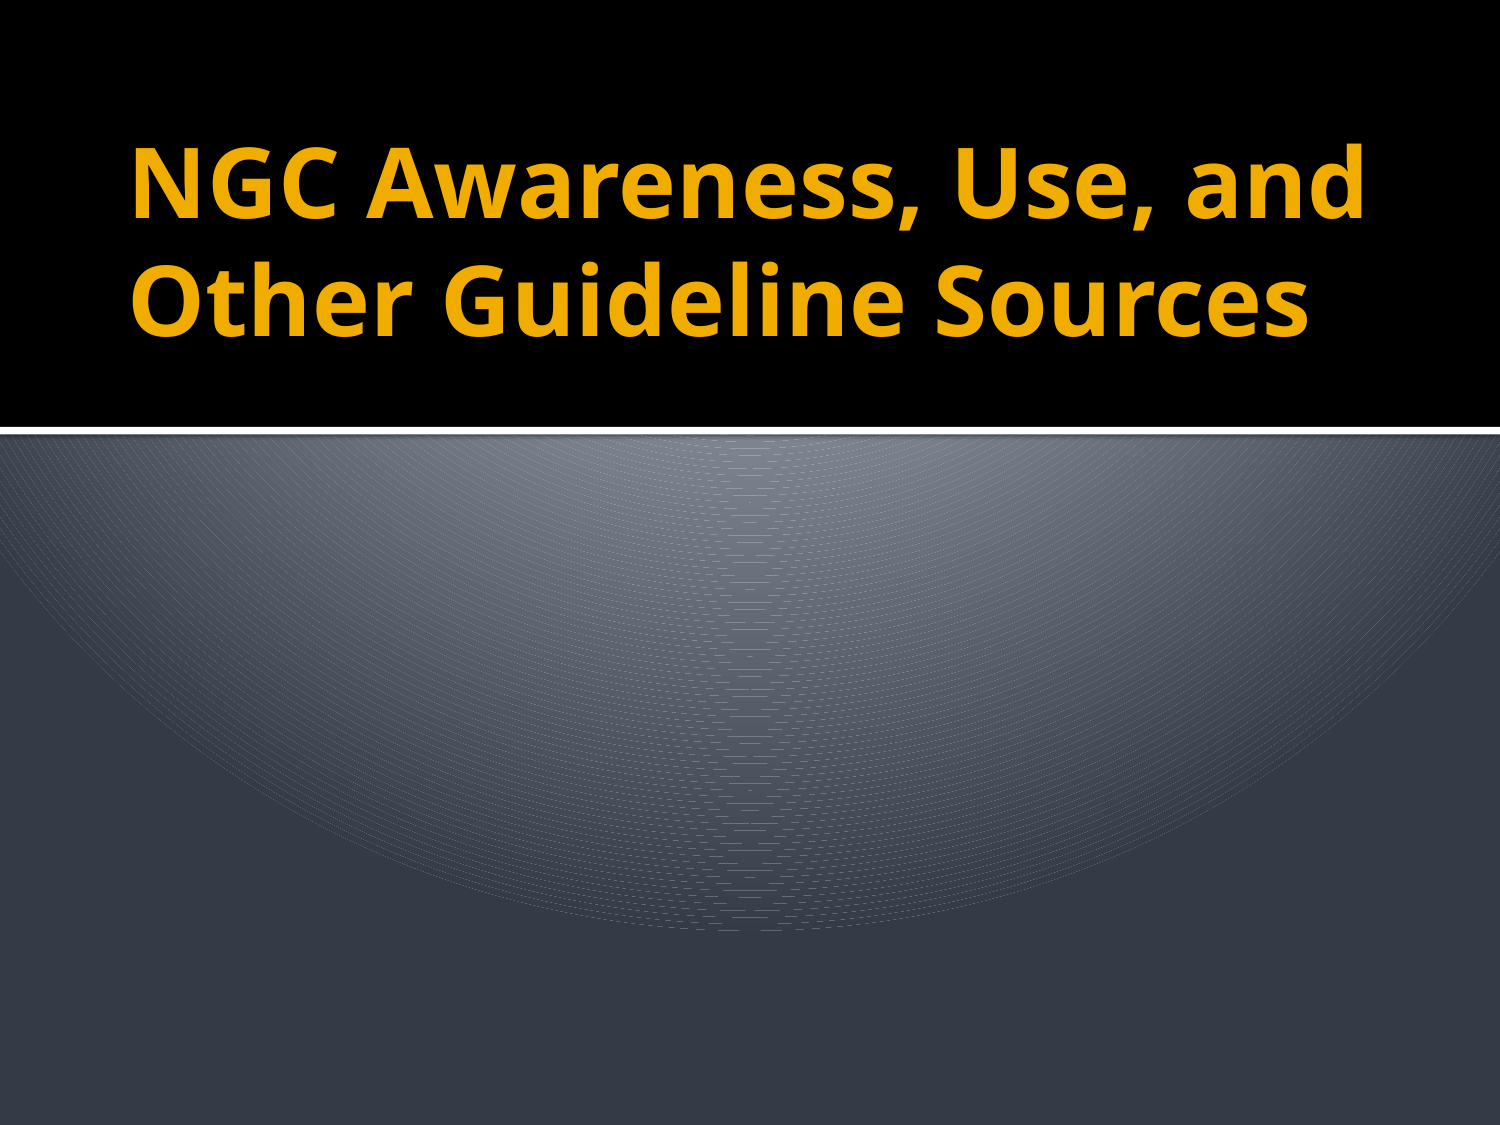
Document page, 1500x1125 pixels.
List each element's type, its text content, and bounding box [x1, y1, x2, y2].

title NGC Awareness, Use, and Other Guideline Sources [112, 87, 1427, 356]
